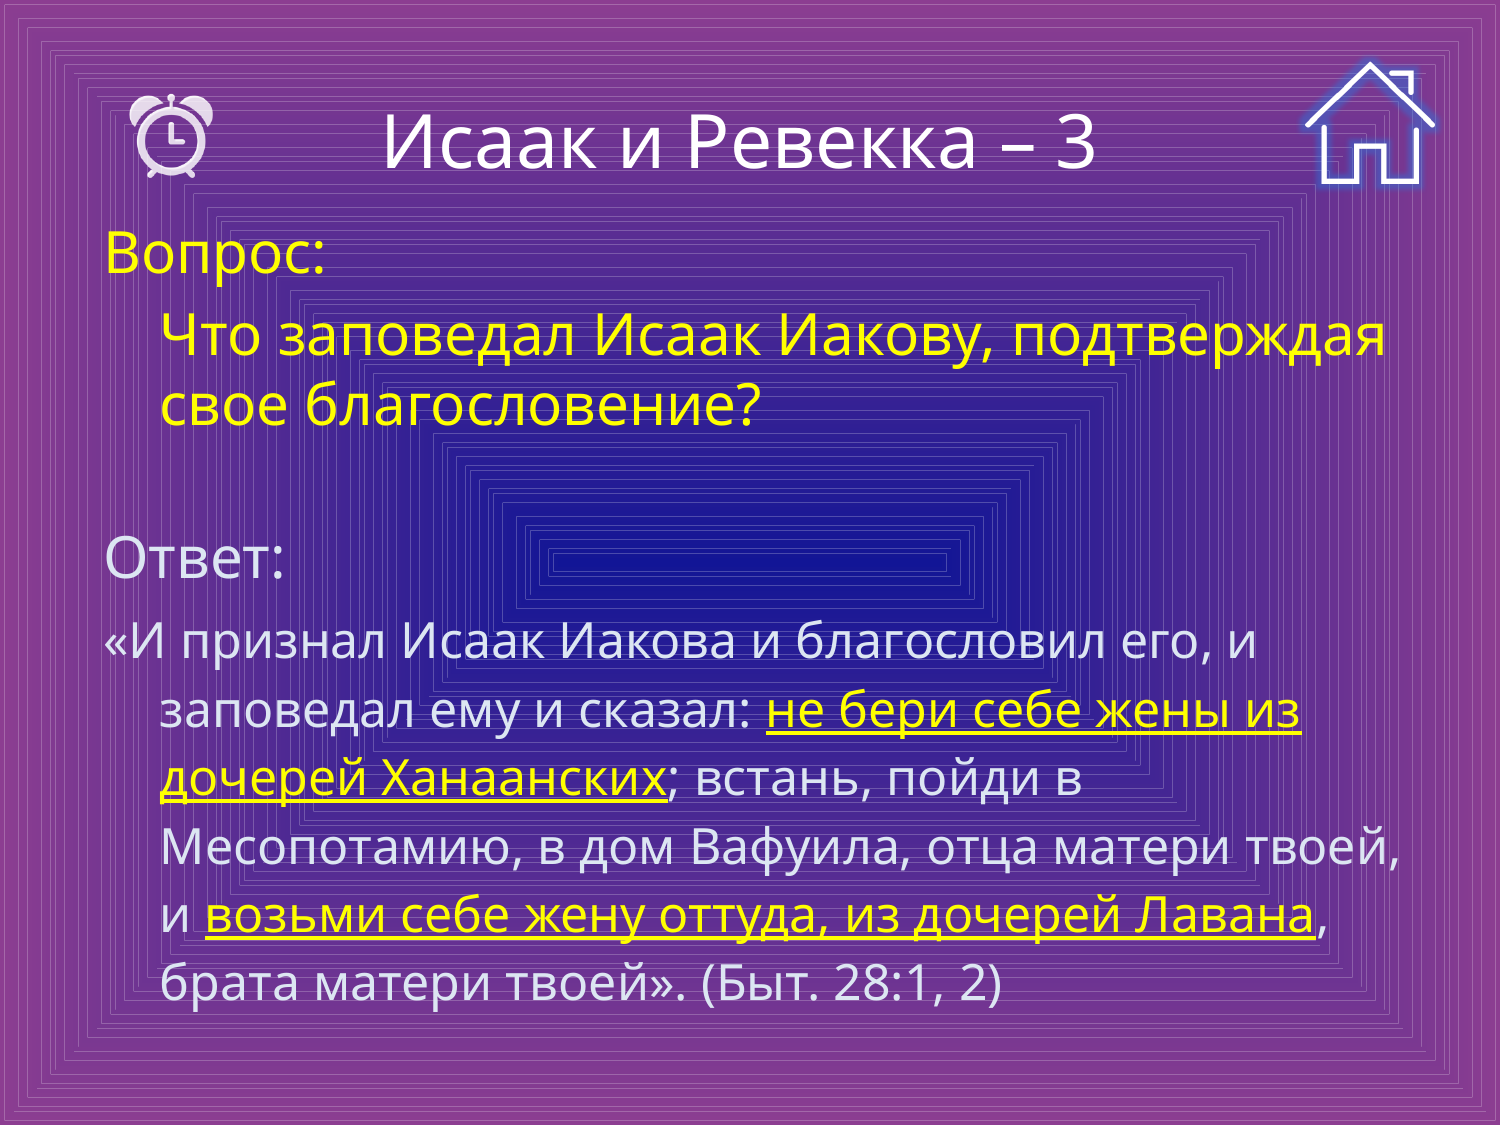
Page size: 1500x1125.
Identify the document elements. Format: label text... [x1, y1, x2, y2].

list Вопрос: Что заповедал Исаак Иакову, подтверждая свое благословение? [88, 208, 1437, 457]
title Исаак и Ревекка – 3 [75, 45, 1425, 233]
picture [1304, 54, 1435, 184]
picture [123, 89, 219, 185]
list Ответ: «И признал Исаак Иакова и благословил его, и заповедал ему и сказал: не бери себе жены из дочерей Ханаанских; встань, пойди в Месопотамию, в дом Вафуила, отца матери твоей, и возьми себе жену оттуда, из дочерей Лавана, брата матери твоей». (Быт. 28:1, 2) [88, 503, 1425, 1035]
